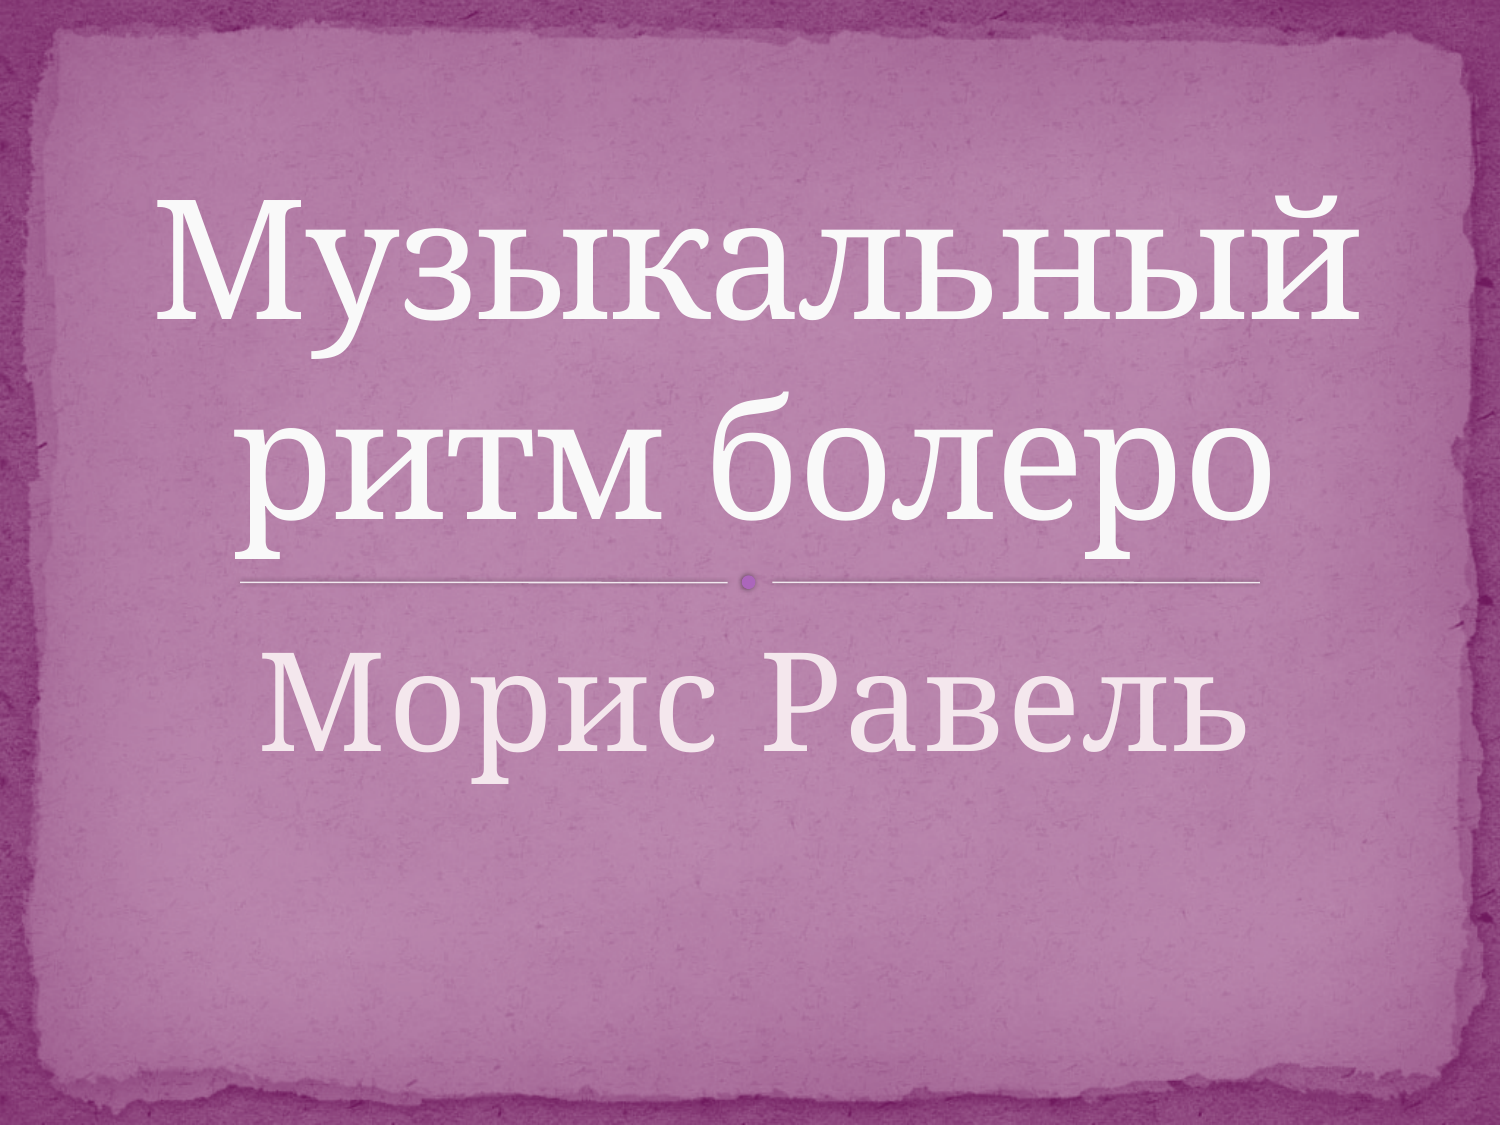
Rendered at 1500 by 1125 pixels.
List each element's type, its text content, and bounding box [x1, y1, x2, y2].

title Музыкальный ритм болеро [74, 235, 1438, 561]
subtitle Морис Равель [75, 606, 1438, 795]
